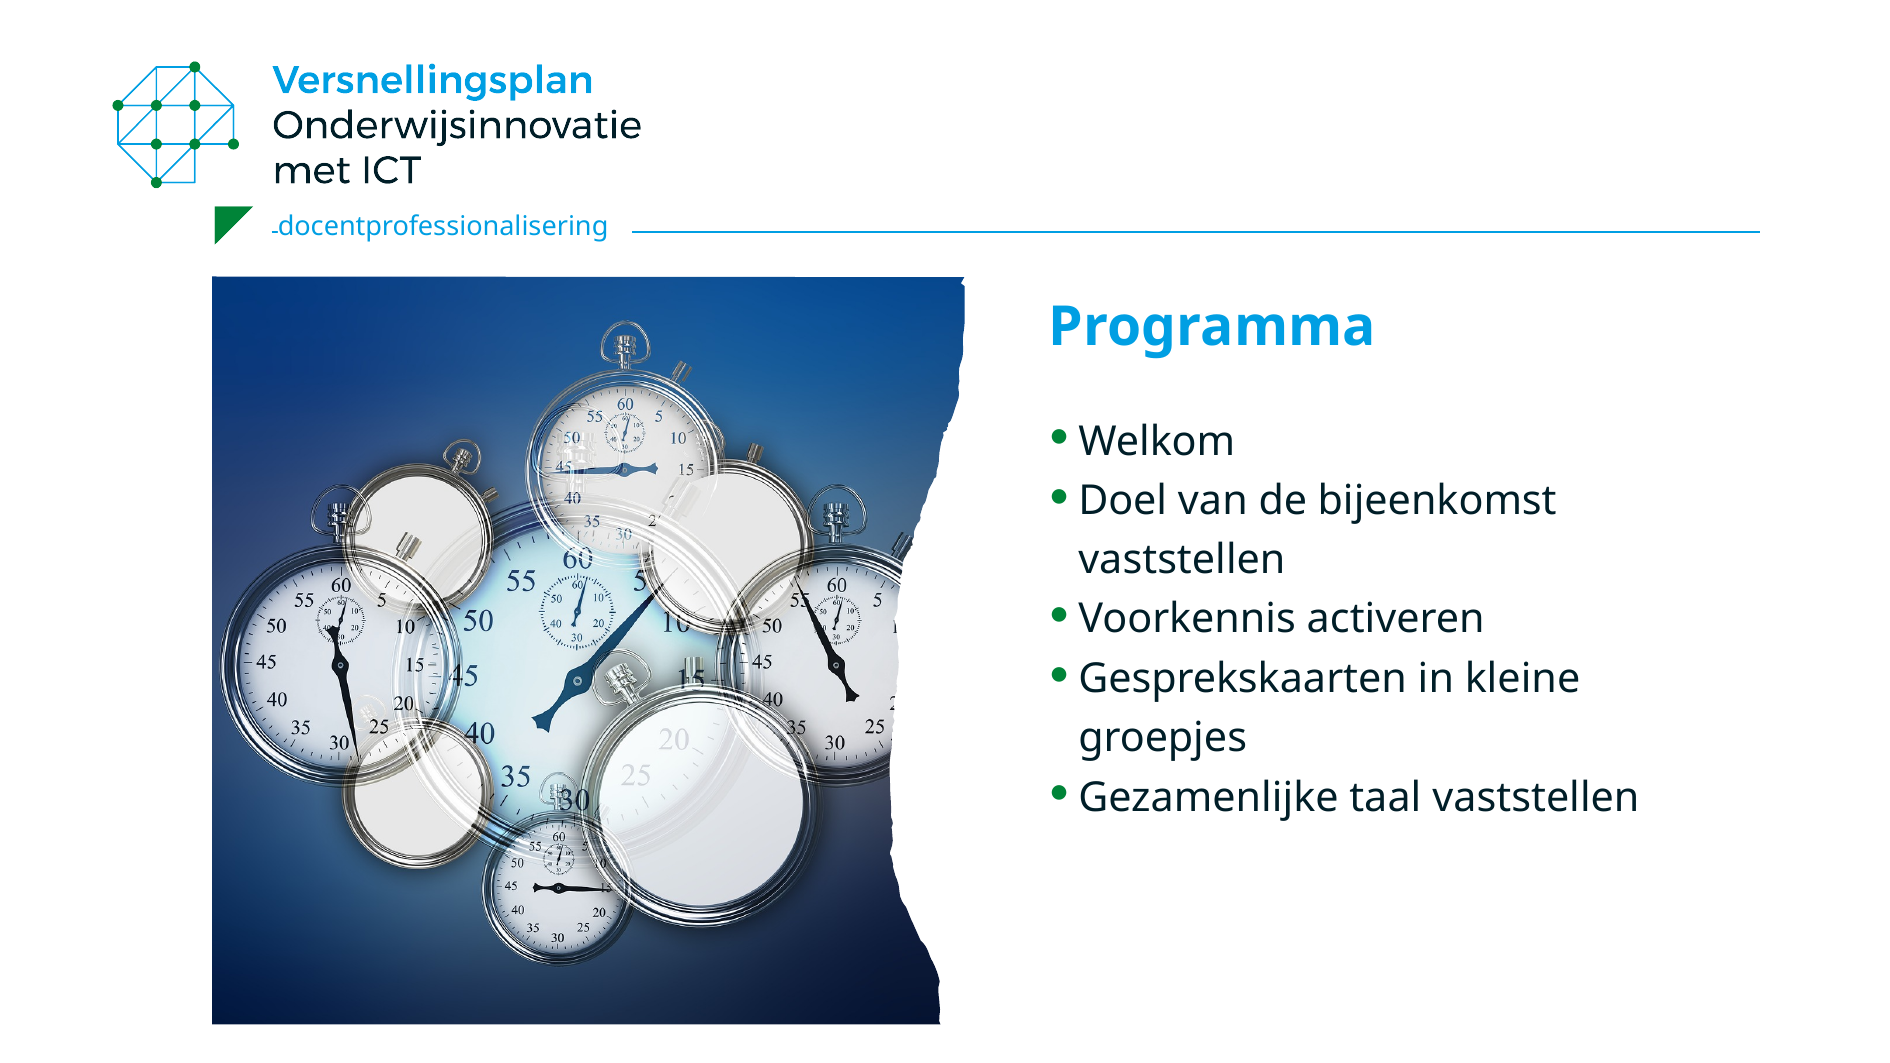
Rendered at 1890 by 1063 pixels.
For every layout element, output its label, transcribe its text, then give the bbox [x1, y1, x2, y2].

list Welkom Doel van de bijeenkomst vaststellen Voorkennis activeren Gesprekskaarten in kleine groepjes Gezamenlijke taal vaststellen [1049, 403, 1729, 820]
picture [0, 0, 649, 250]
title Programma [1049, 290, 1729, 403]
picture [212, 276, 965, 1025]
